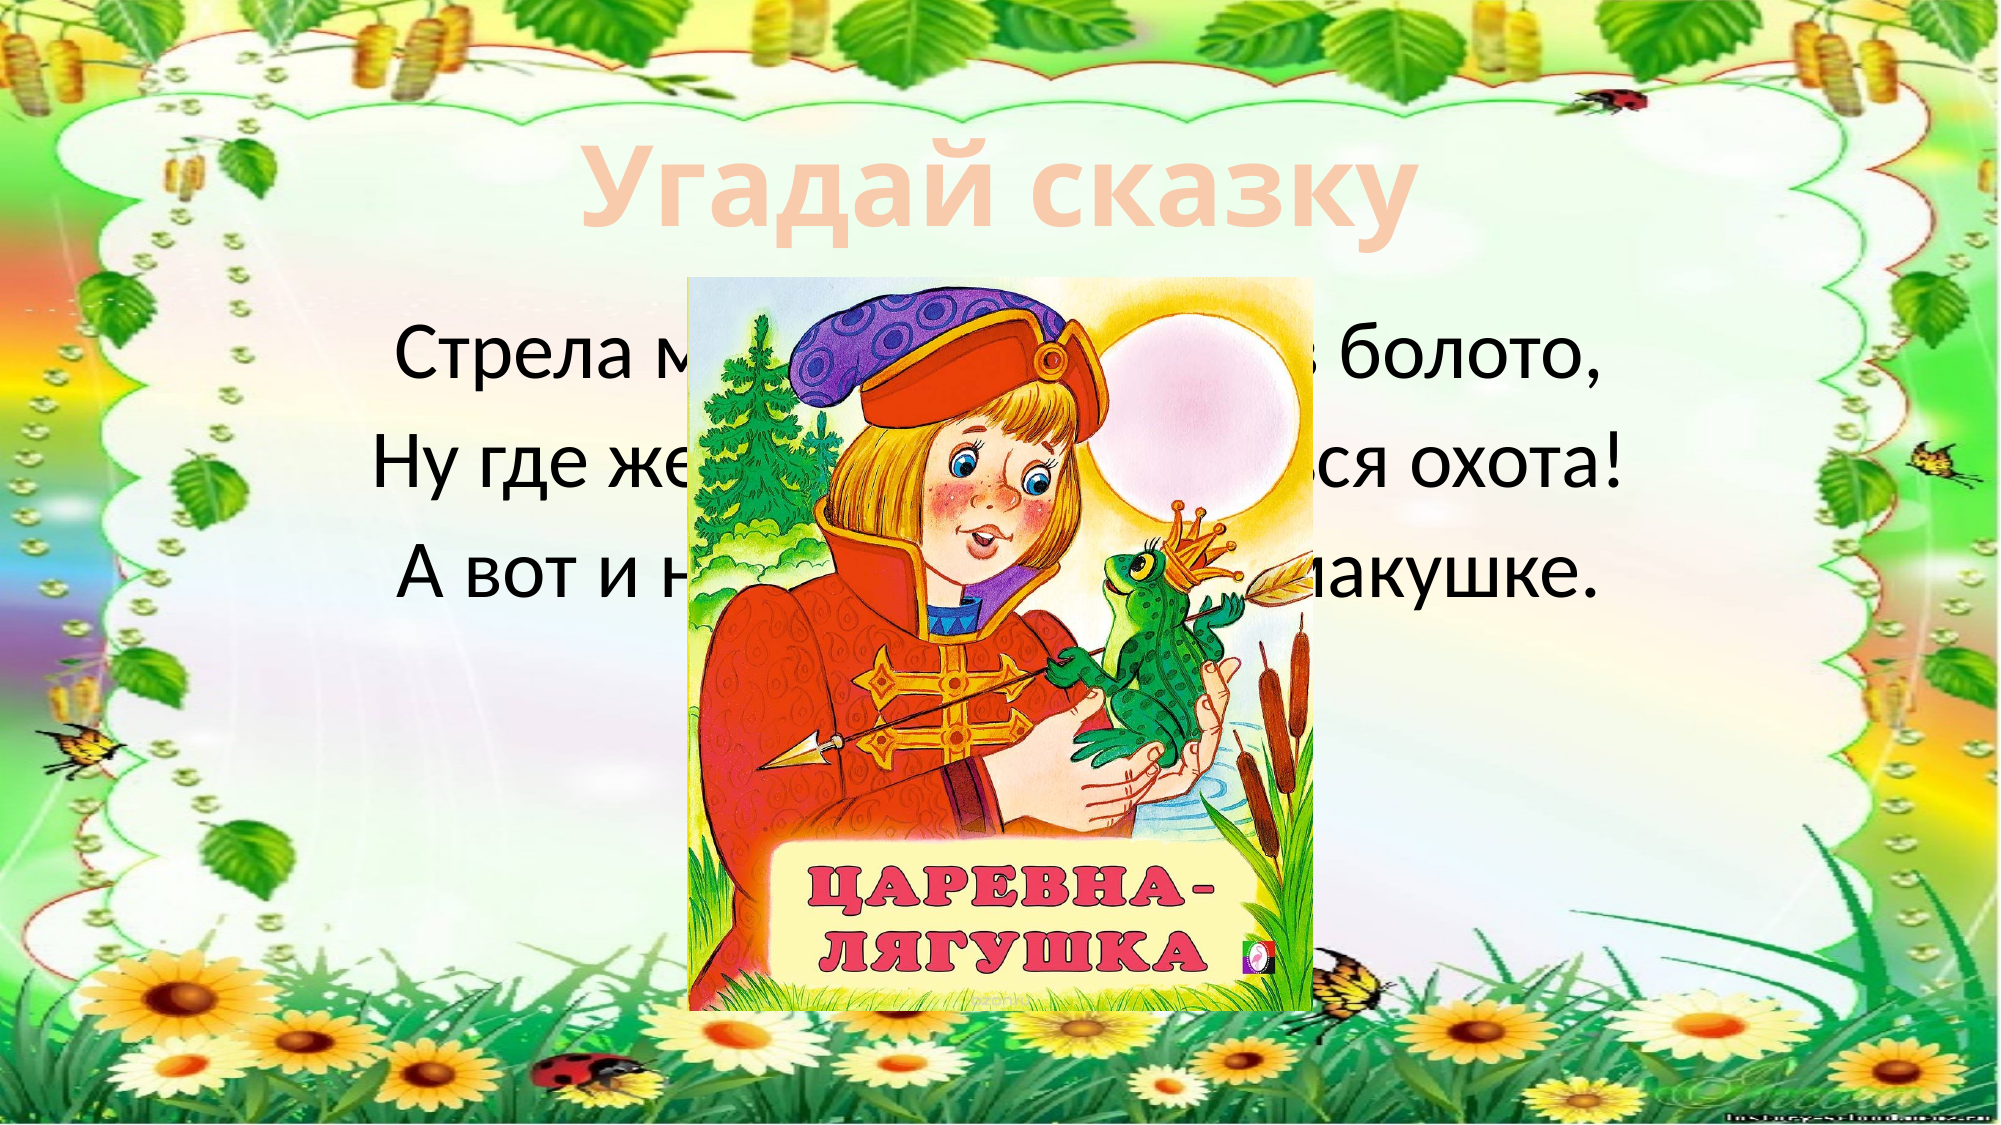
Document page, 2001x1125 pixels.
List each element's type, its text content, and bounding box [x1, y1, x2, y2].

list Стрела молодца угодила в болото, Ну где же невеста? Жениться охота! А вот и невеста, глаза на макушке. Невесту зовут … [137, 299, 687, 736]
picture [0, 0, 2001, 1125]
list Стрела молодца угодила в болото, Ну где же невеста? Жениться охота! А вот и невеста, глаза на макушке. Невесту зовут … [1313, 299, 1863, 736]
title Угадай сказку [137, 102, 1863, 278]
